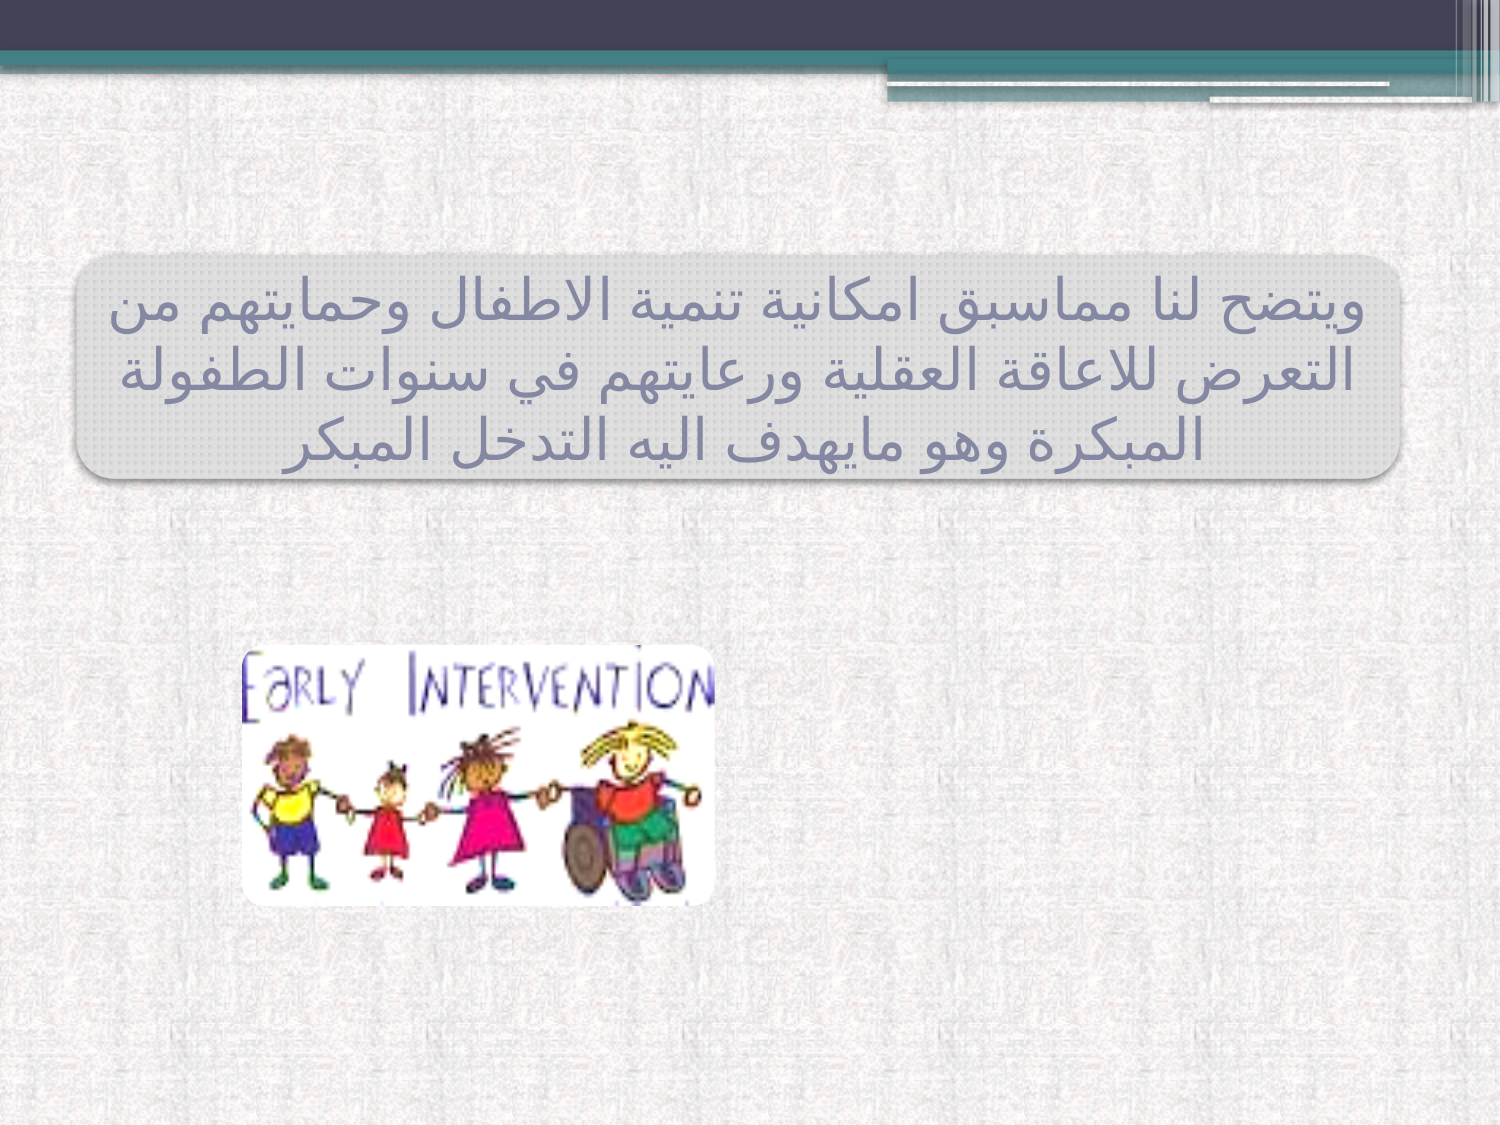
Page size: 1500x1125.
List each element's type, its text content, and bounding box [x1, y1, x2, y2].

picture [0, 74, 1500, 1125]
text_box ويتضح لنا مماسبق امكانية تنمية الاطفال وحمايتهم من التعرض للاعاقة العقلية ورعايتهم في سنوات الطفولة المبكرة وهو مايهدف اليه التدخل المبكر [76, 255, 1400, 479]
